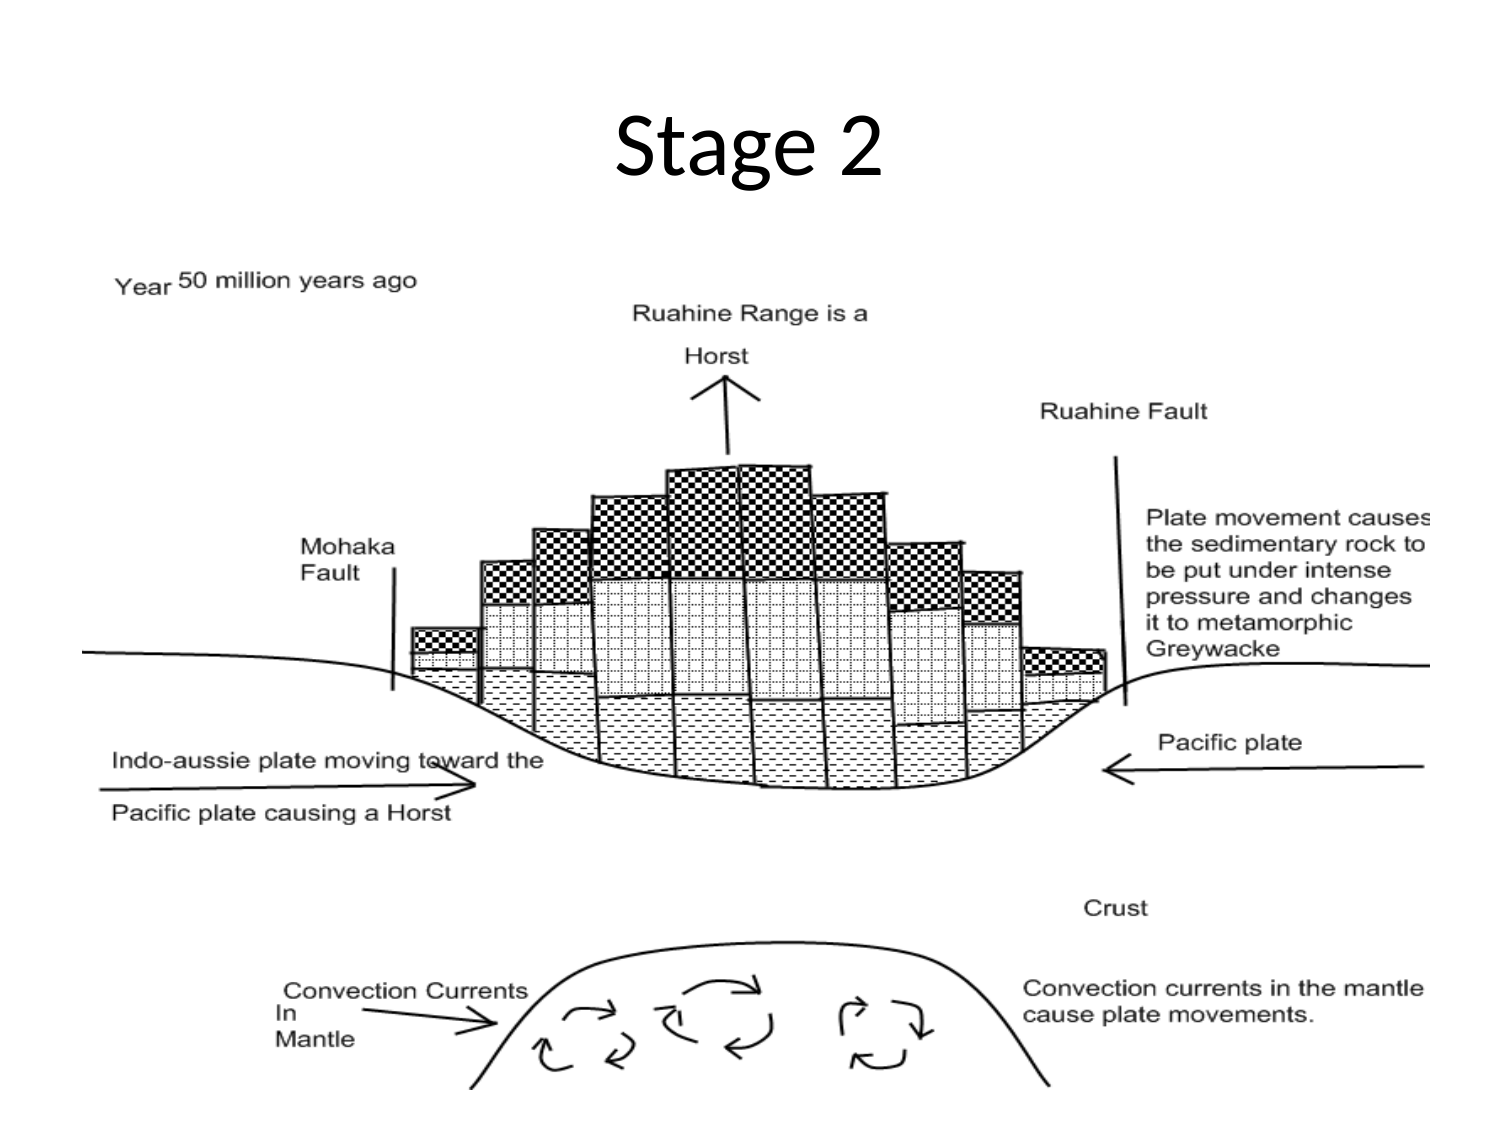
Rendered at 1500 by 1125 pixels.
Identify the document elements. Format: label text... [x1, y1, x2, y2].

title Stage 2 [75, 45, 1425, 233]
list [81, 262, 1430, 1091]
